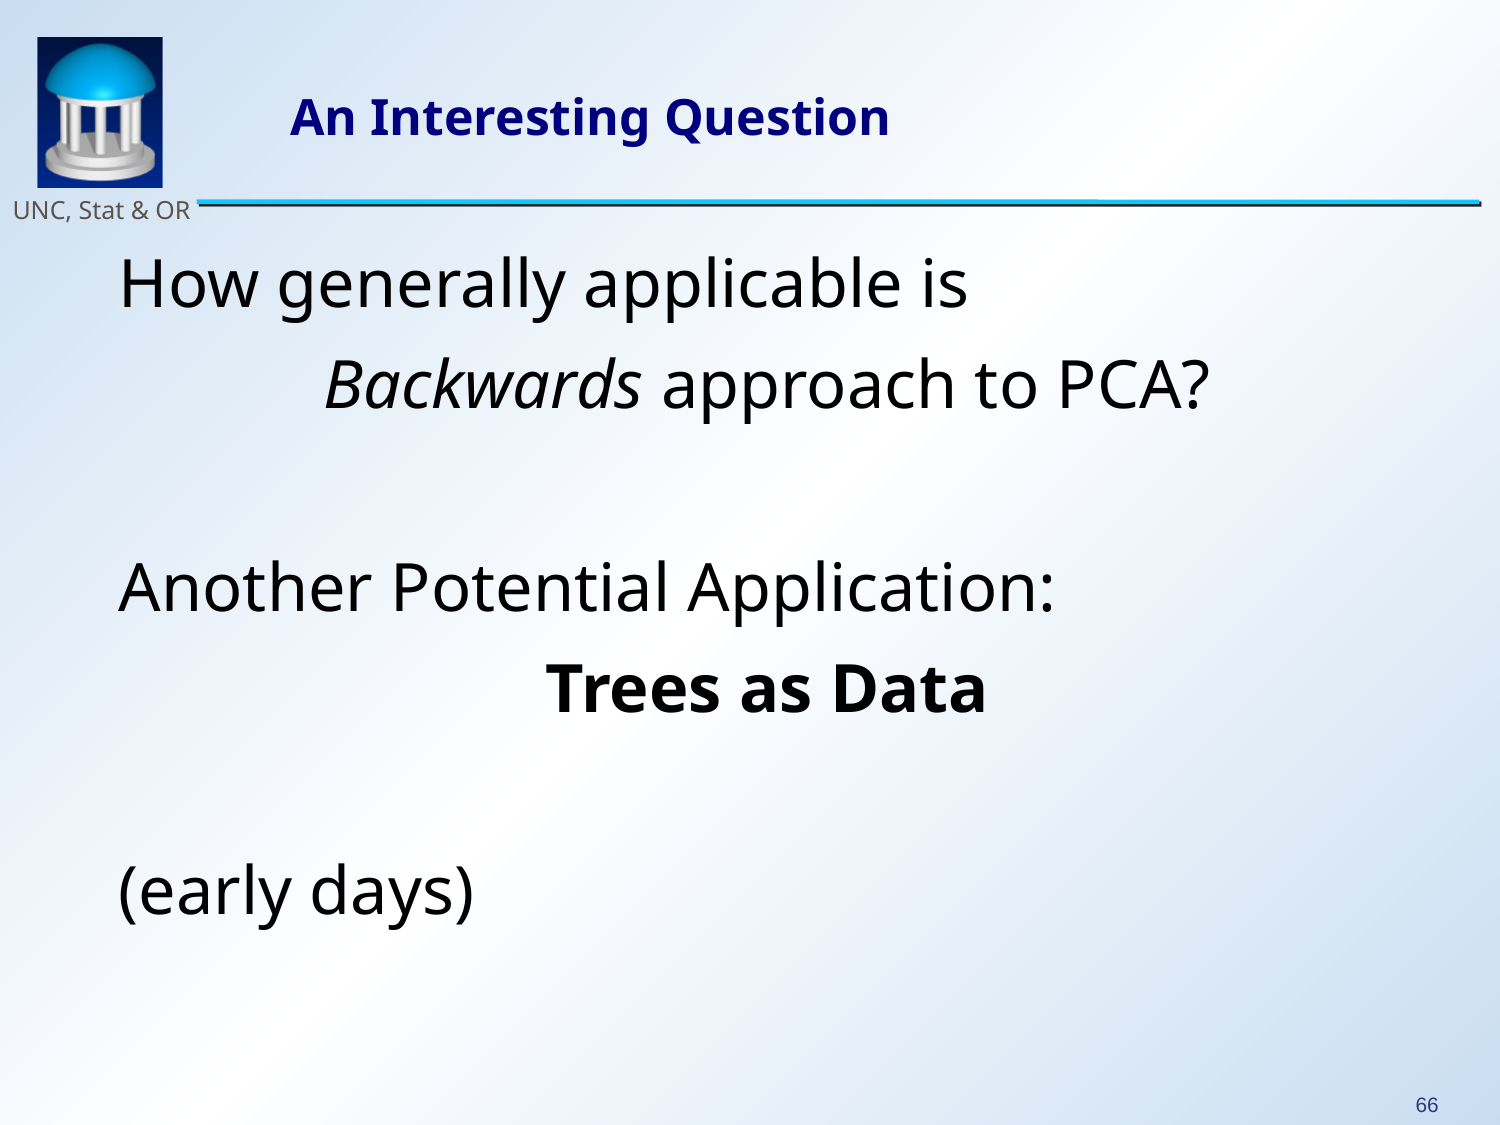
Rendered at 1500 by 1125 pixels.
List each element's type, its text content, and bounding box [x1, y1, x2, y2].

title An Interesting Question [274, 74, 1448, 156]
list How generally applicable is Backwards approach to PCA? Another Potential Application: Trees as Data (early days) [103, 224, 1432, 1076]
